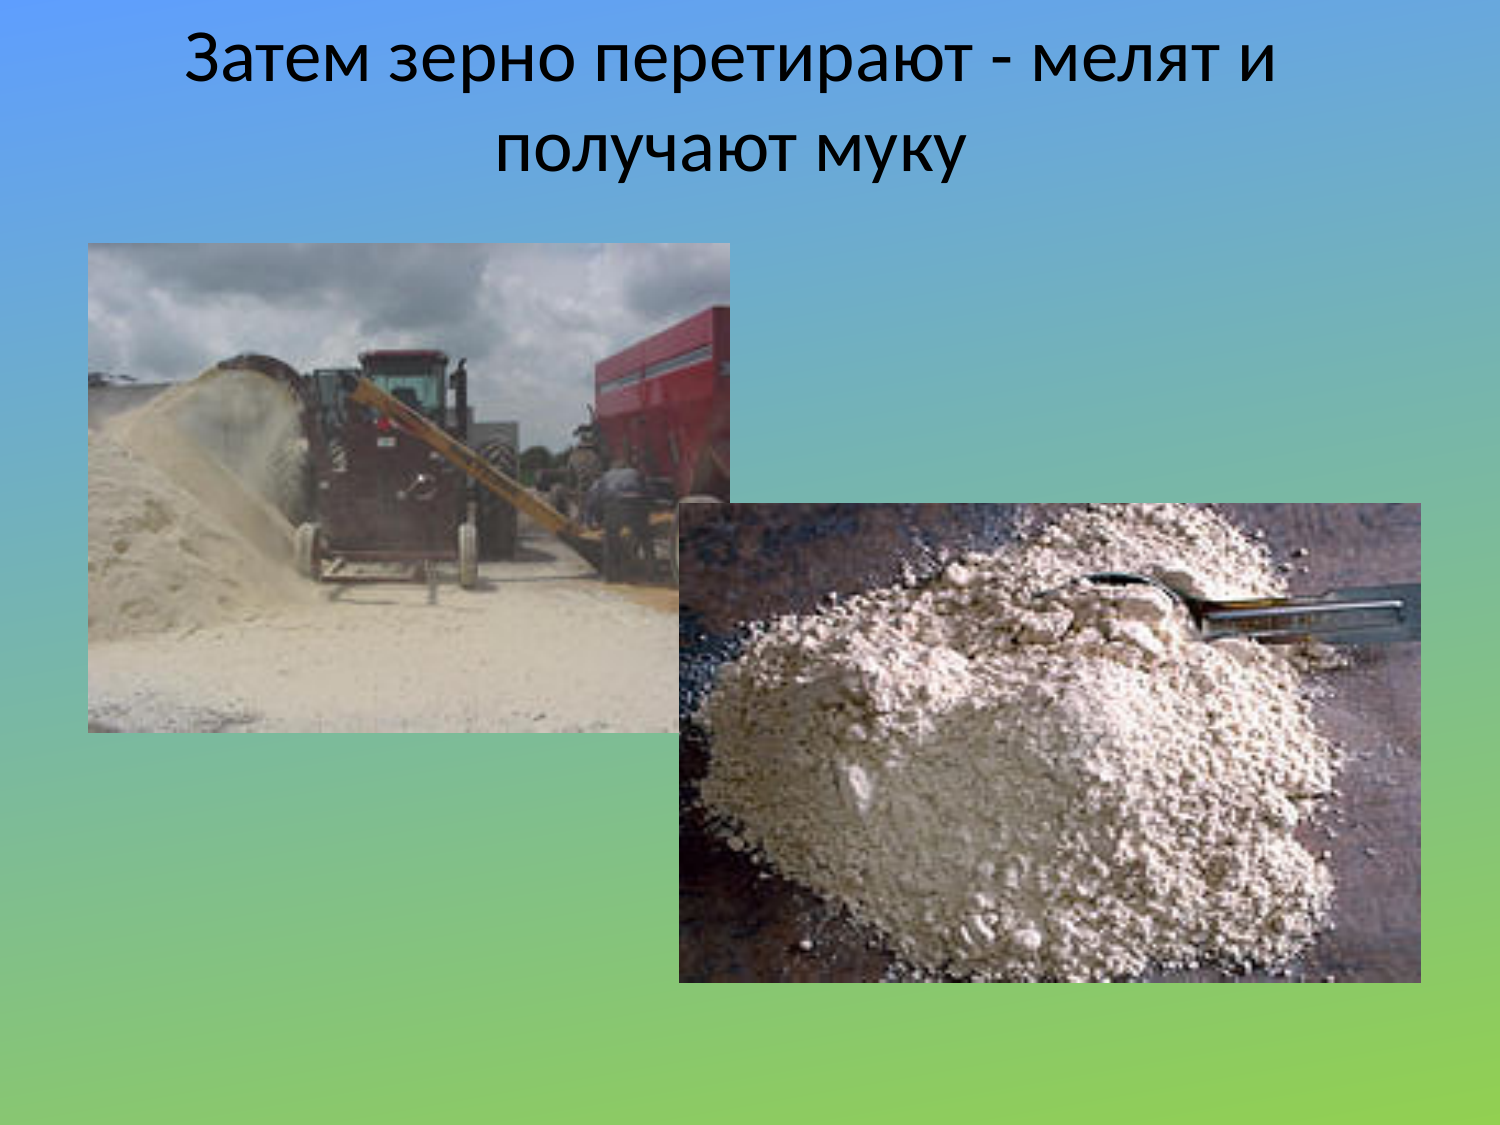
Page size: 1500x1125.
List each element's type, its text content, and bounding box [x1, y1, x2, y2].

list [678, 503, 1422, 1048]
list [88, 243, 739, 733]
title Затем зерно перетирают - мелят и получают муку [75, 45, 1388, 149]
